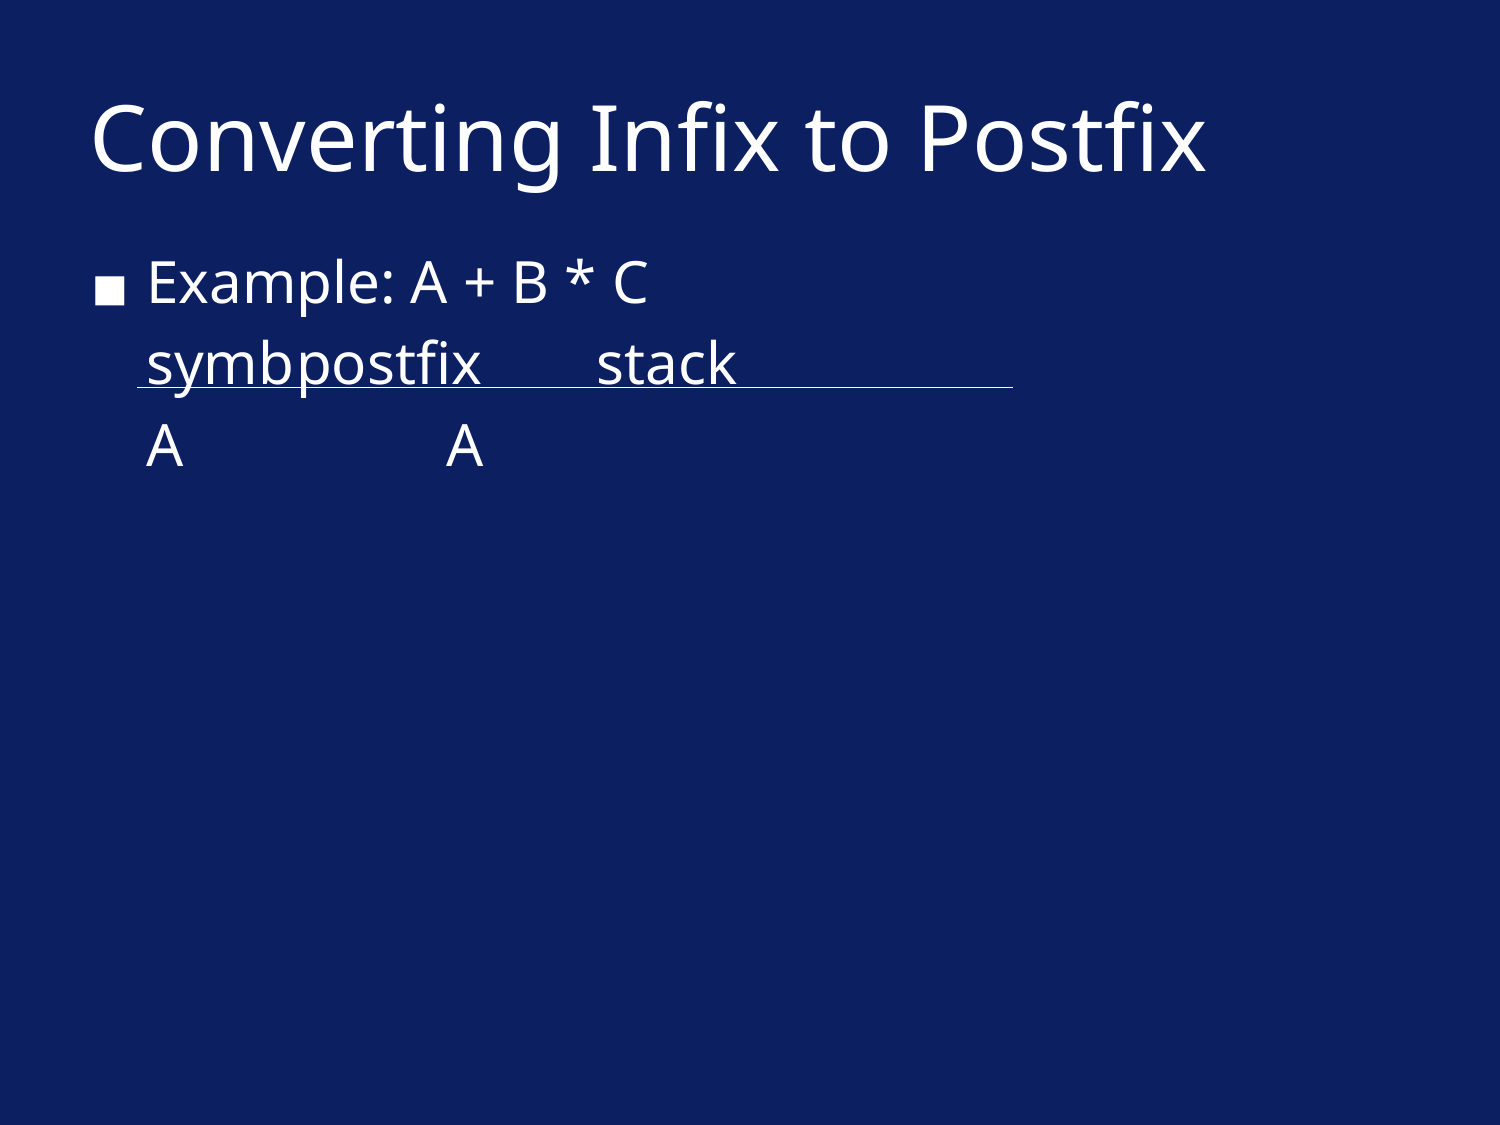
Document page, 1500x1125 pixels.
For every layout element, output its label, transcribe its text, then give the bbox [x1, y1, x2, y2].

title Converting Infix to Postfix [74, 59, 1425, 210]
list Example: A + B * C symb postfix stack A A [75, 237, 1425, 988]
